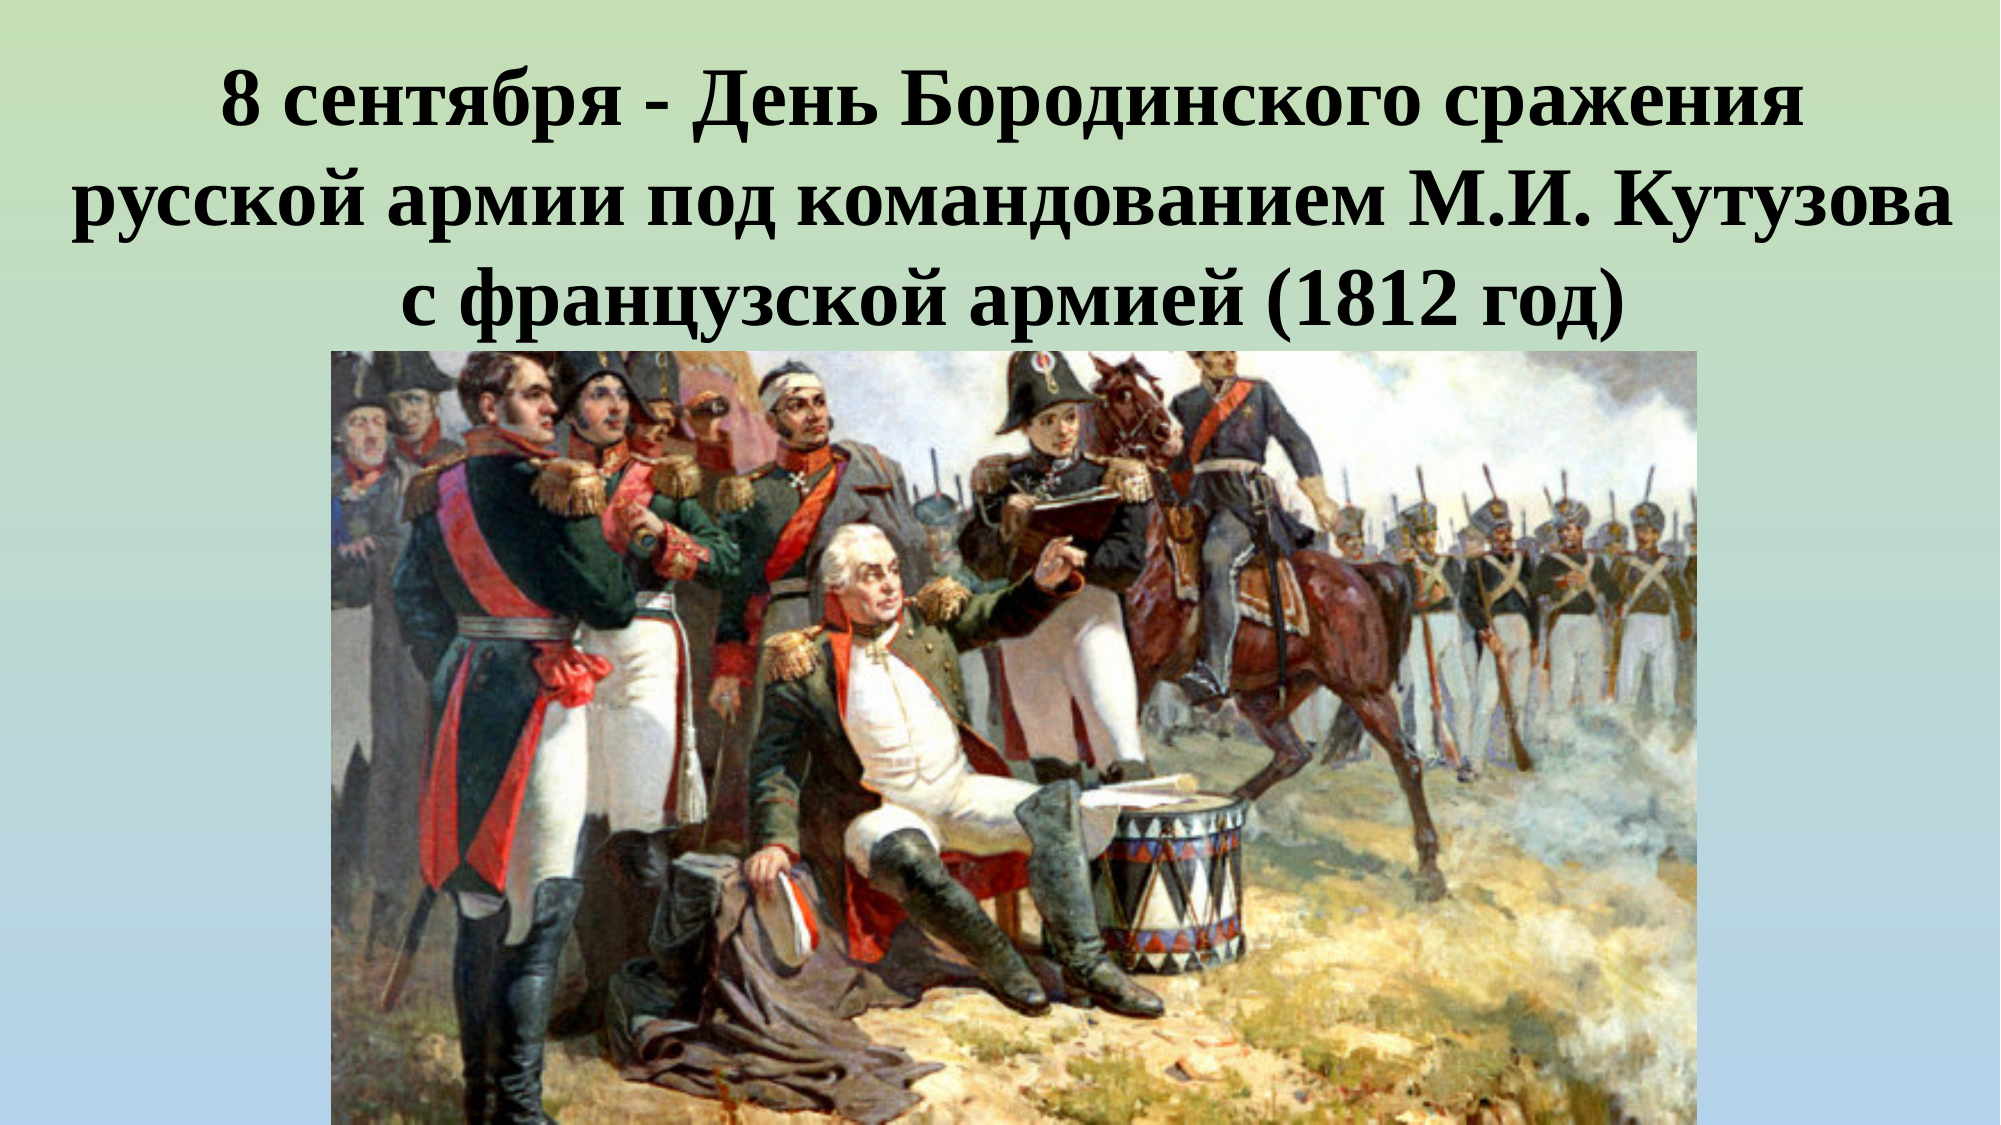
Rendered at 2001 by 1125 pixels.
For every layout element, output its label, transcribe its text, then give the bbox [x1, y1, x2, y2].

picture [330, 351, 1697, 1125]
text_box 8 сентября - День Бородинского сражения русской армии под командованием М.И. Кутузова с французской армией (1812 год) [55, 34, 1972, 350]
